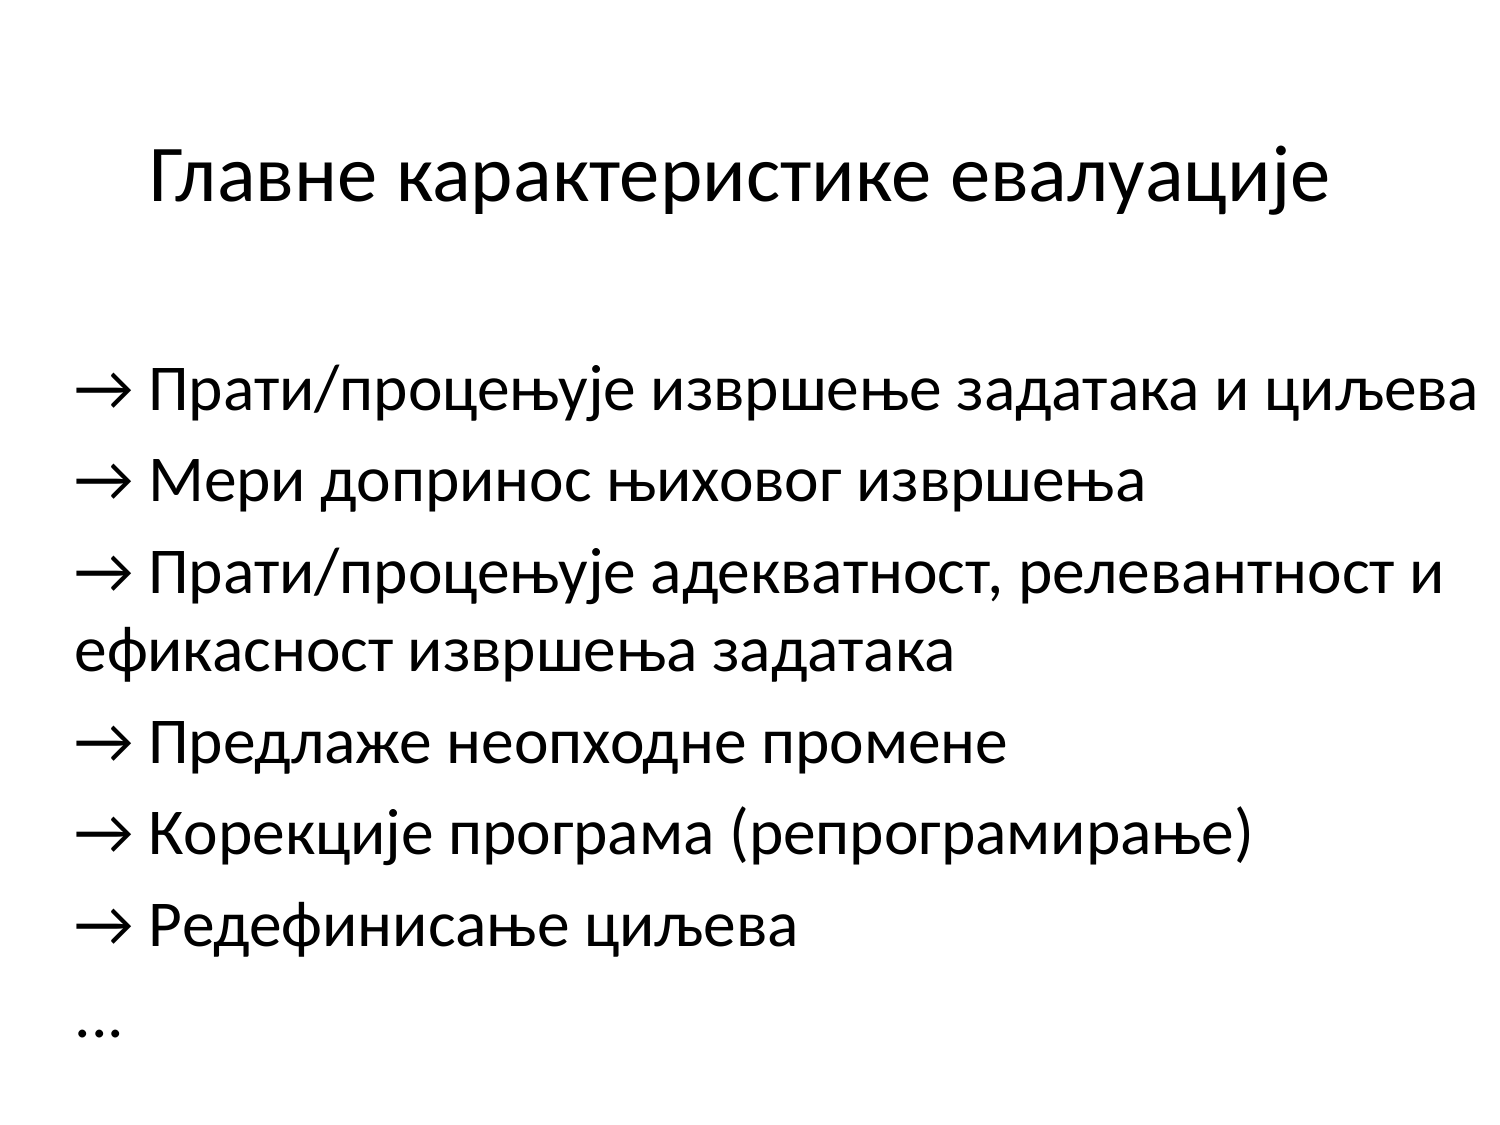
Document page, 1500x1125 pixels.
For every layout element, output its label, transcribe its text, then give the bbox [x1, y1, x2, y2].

title Главне карактеристике евалуације [75, 75, 1425, 263]
list → Прати/процењује извршење задатака и циљева → Мери допринос њиховог извршења → Прати/процењује адекватност, релевантност и ефикасност извршења задатака → Предлаже неопходне промене → Корекције програма (репрограмирање) → Редефинисање циљева ... [0, 337, 1500, 1080]
